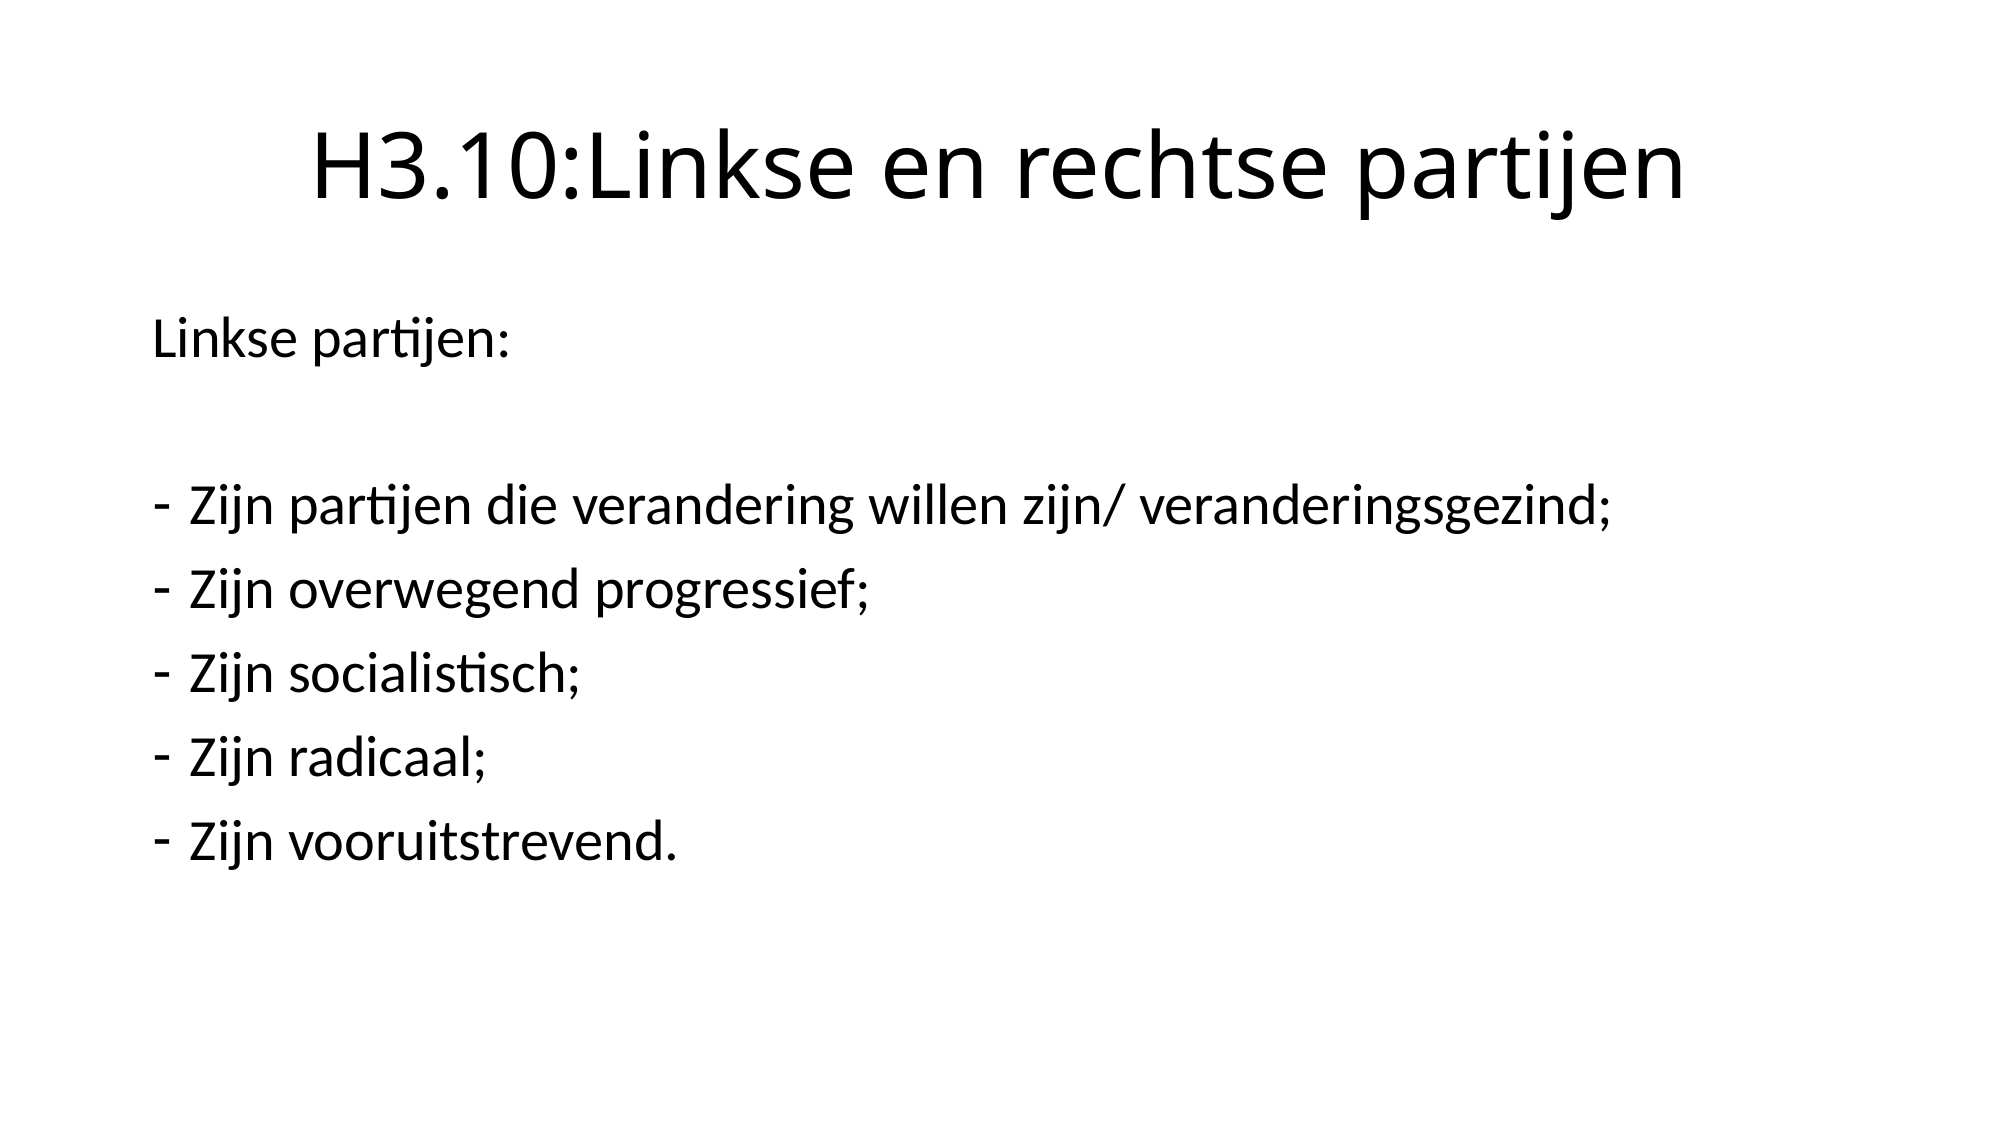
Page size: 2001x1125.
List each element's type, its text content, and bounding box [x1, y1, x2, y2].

title H3.10:Linkse en rechtse partijen [137, 59, 1863, 278]
list Linkse partijen: Zijn partijen die verandering willen zijn/ veranderingsgezind; Zijn overwegend progressief; Zijn socialistisch; Zijn radicaal; Zijn vooruitstrevend. [137, 299, 1863, 1014]
